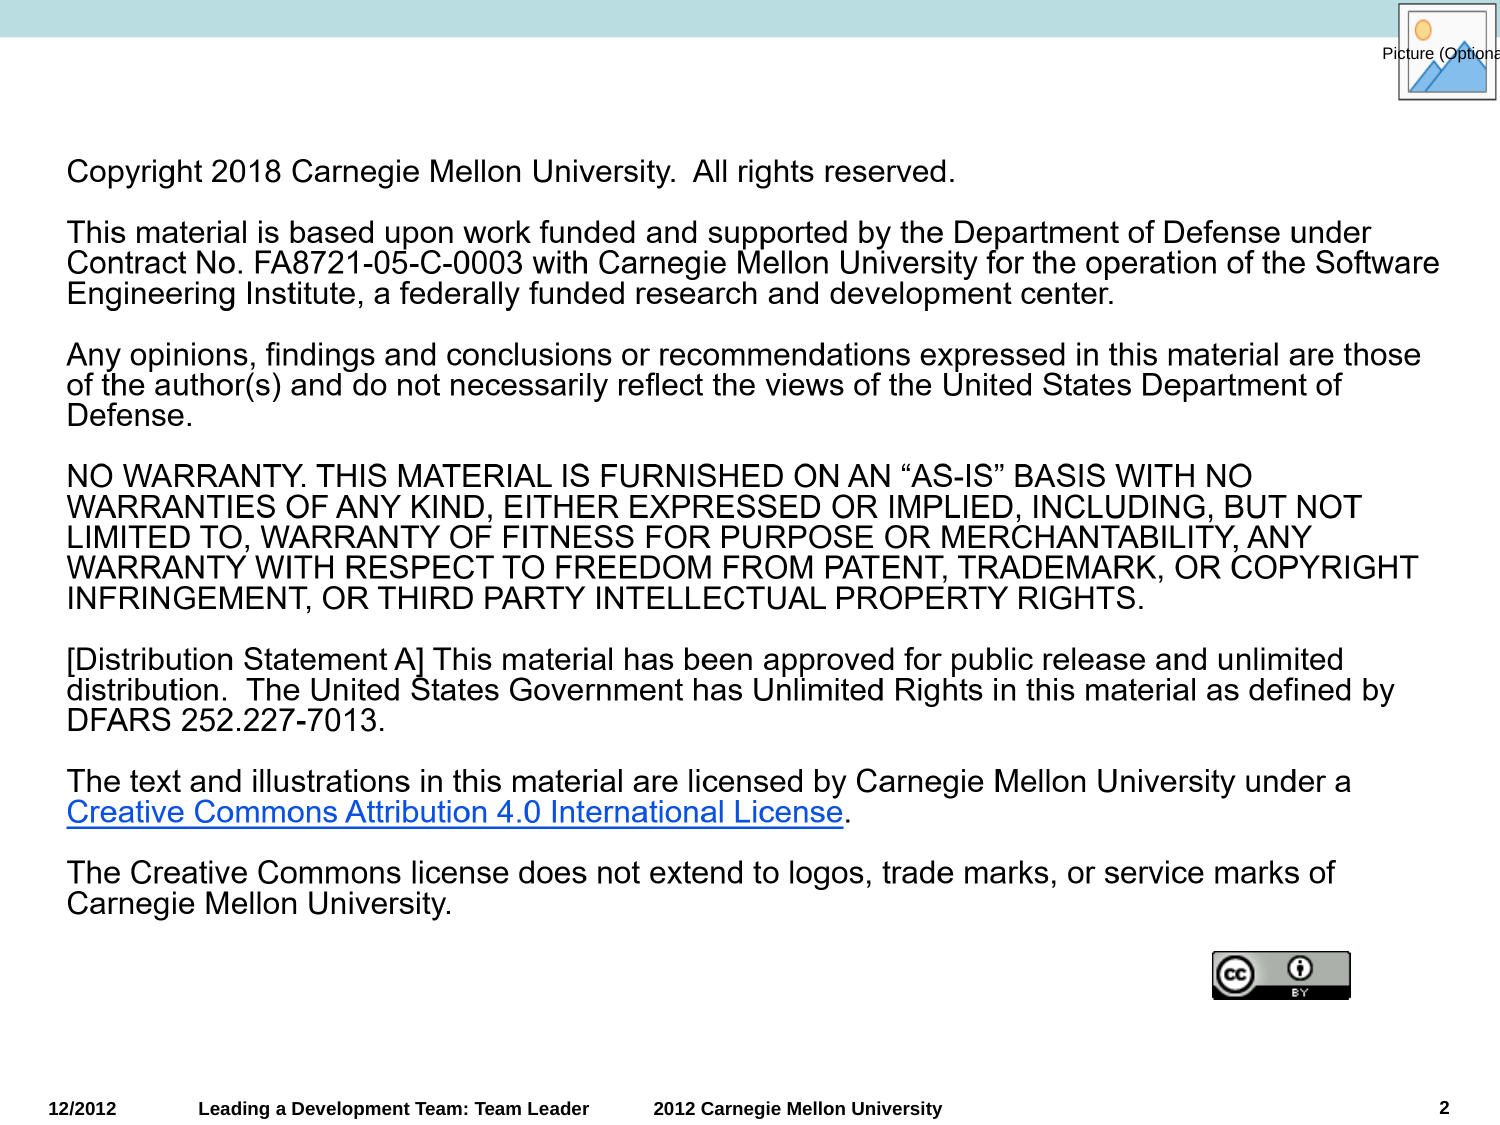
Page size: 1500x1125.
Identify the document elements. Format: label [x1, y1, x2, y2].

picture [1212, 951, 1351, 1001]
text_box [0, 0, 1392, 91]
picture [54, 155, 1471, 929]
picture [1394, 0, 1500, 106]
